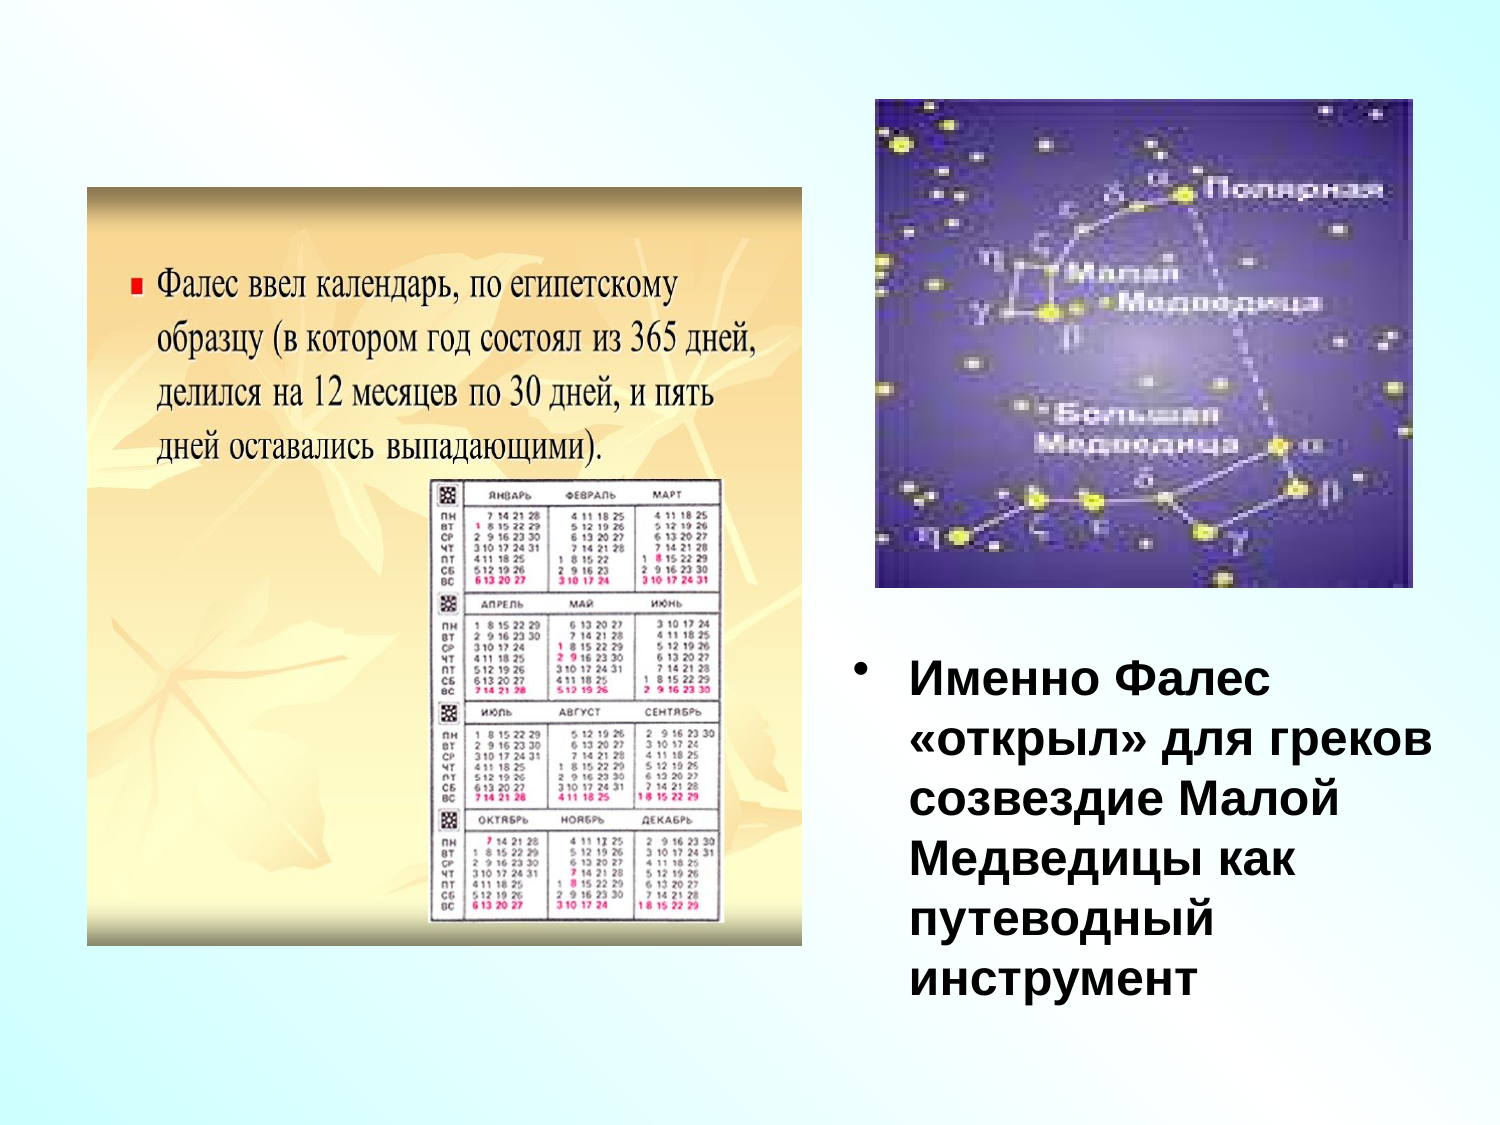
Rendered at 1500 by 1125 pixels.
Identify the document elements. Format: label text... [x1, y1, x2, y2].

list Именно Фалес «открыл» для греков созвездие Малой Медведицы как путеводный инструмент [837, 637, 1450, 1050]
picture [87, 187, 802, 946]
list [874, 99, 1413, 588]
